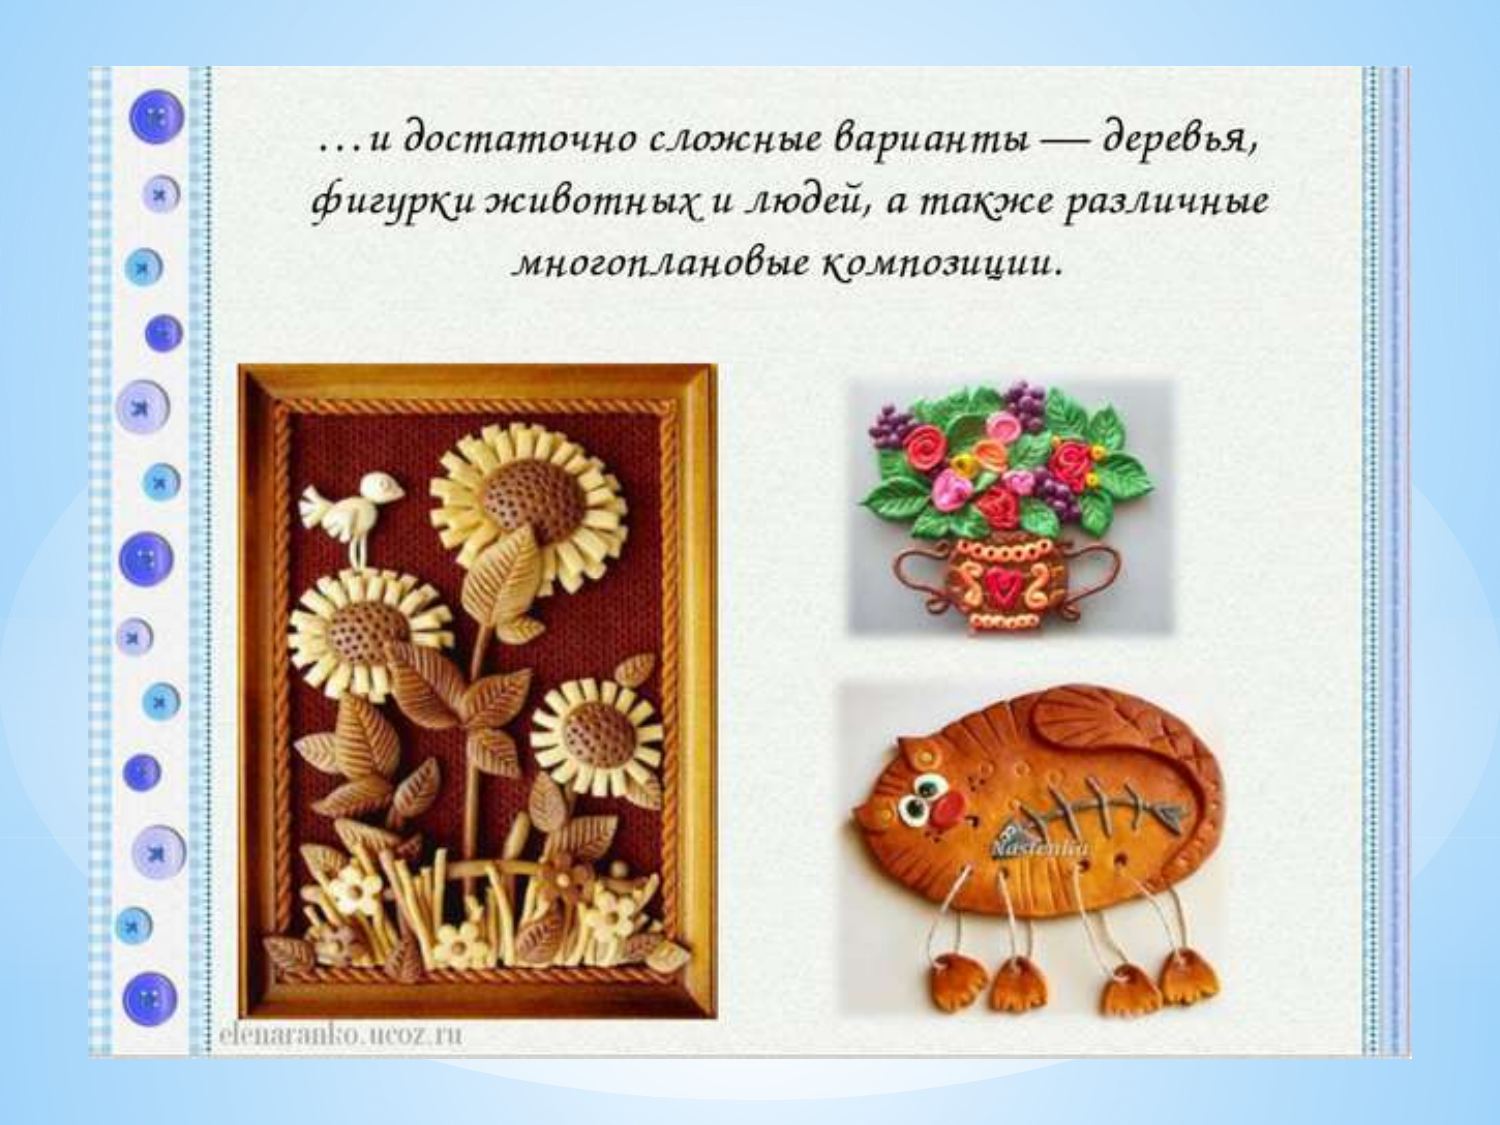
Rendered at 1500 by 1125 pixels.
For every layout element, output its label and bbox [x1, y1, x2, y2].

list [88, 66, 1412, 1059]
